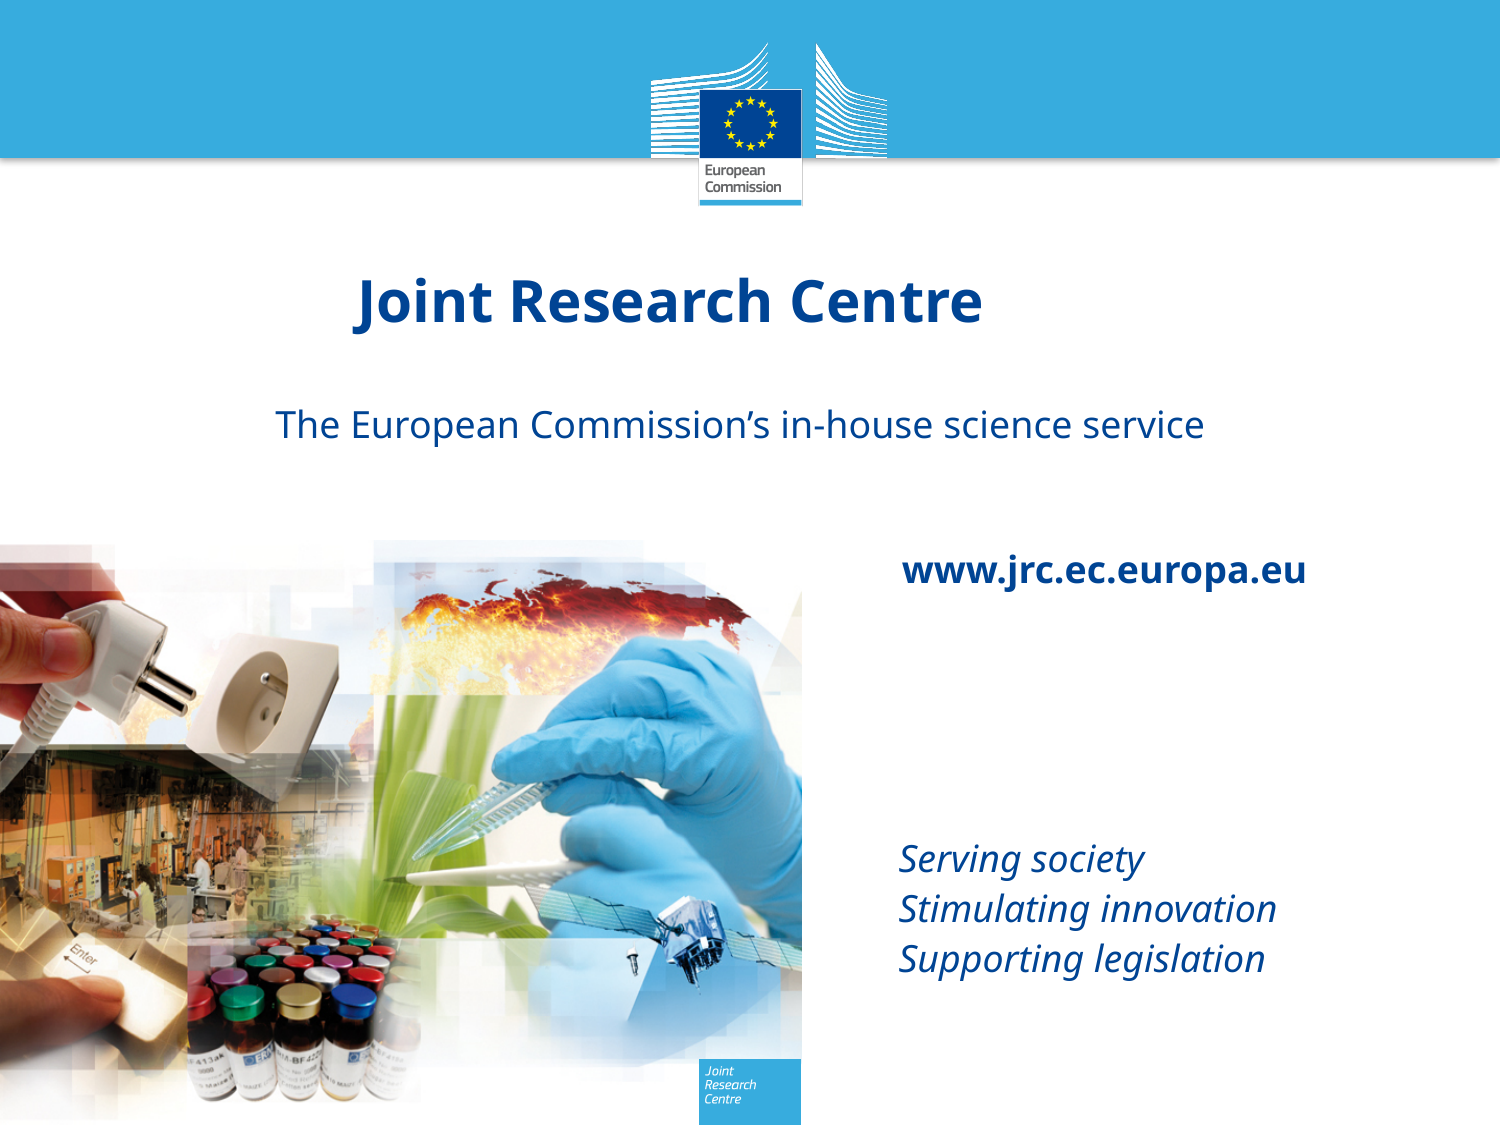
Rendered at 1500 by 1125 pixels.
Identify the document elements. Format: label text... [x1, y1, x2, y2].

picture [651, 42, 887, 207]
picture [0, 540, 802, 1125]
title Joint Research Centre [357, 264, 1080, 336]
list The European Commission’s in-house science service [190, 396, 1207, 447]
